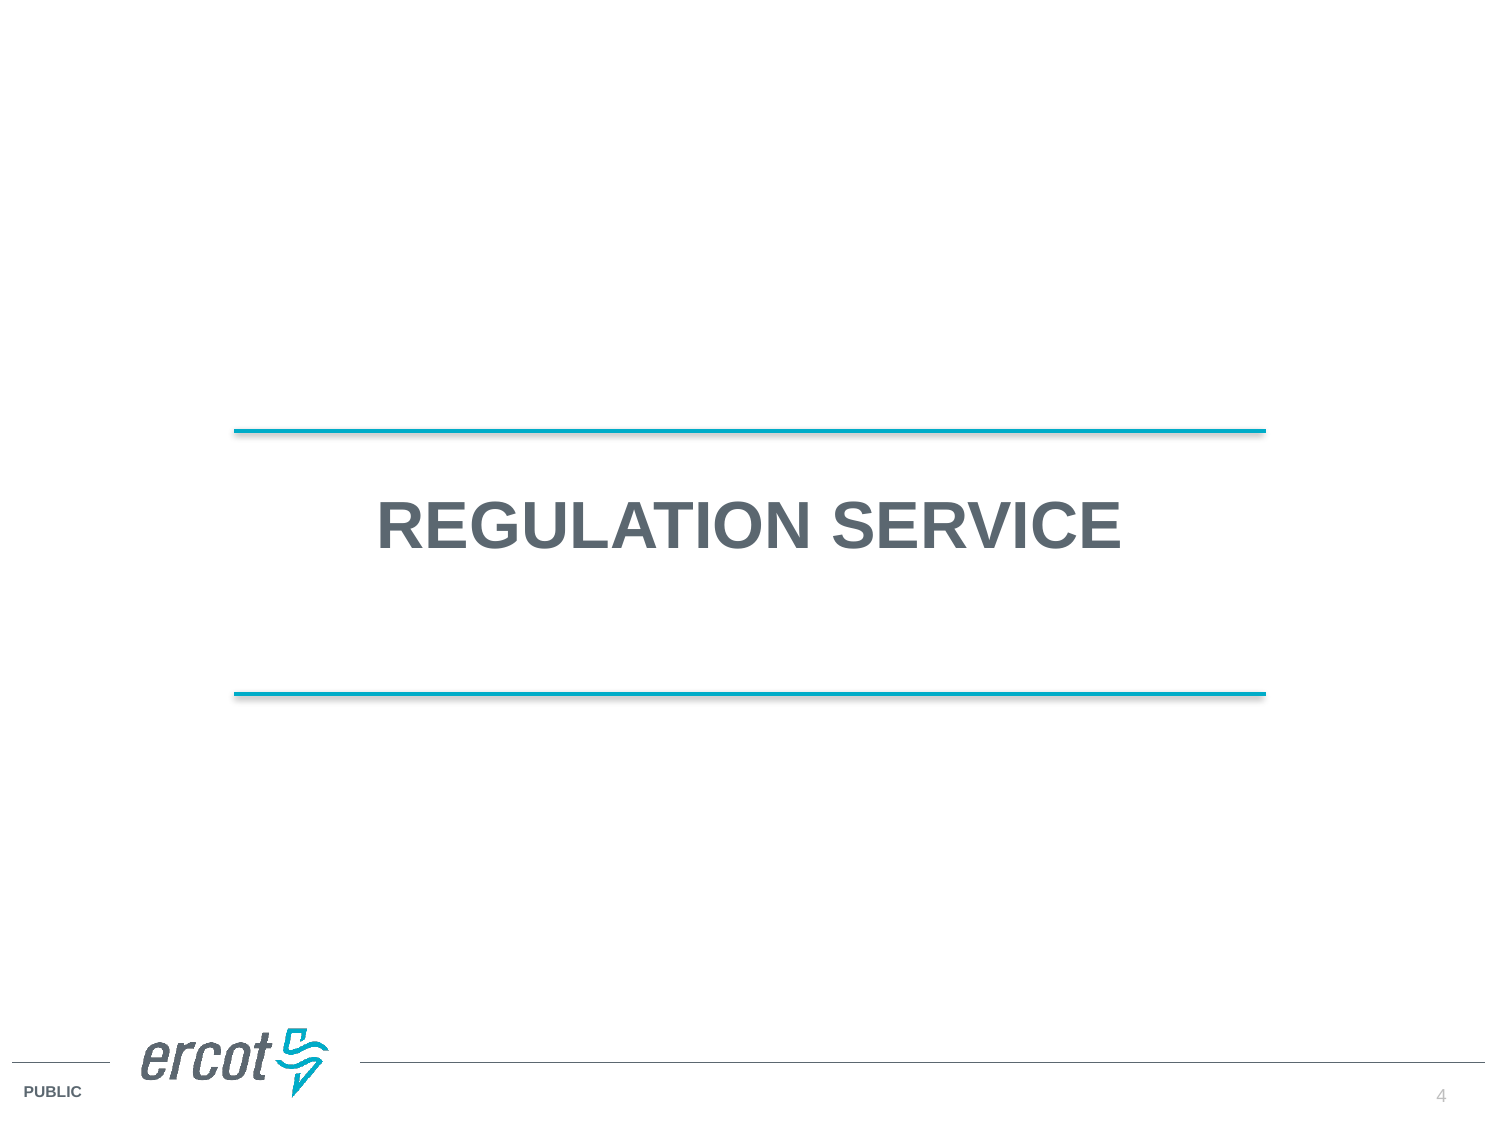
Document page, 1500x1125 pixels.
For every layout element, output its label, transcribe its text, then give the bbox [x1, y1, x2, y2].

text_box Divider Slide Divider Slide (optional) [131, 443, 1369, 679]
list Regulation Service [234, 474, 1266, 638]
picture [137, 1024, 332, 1100]
